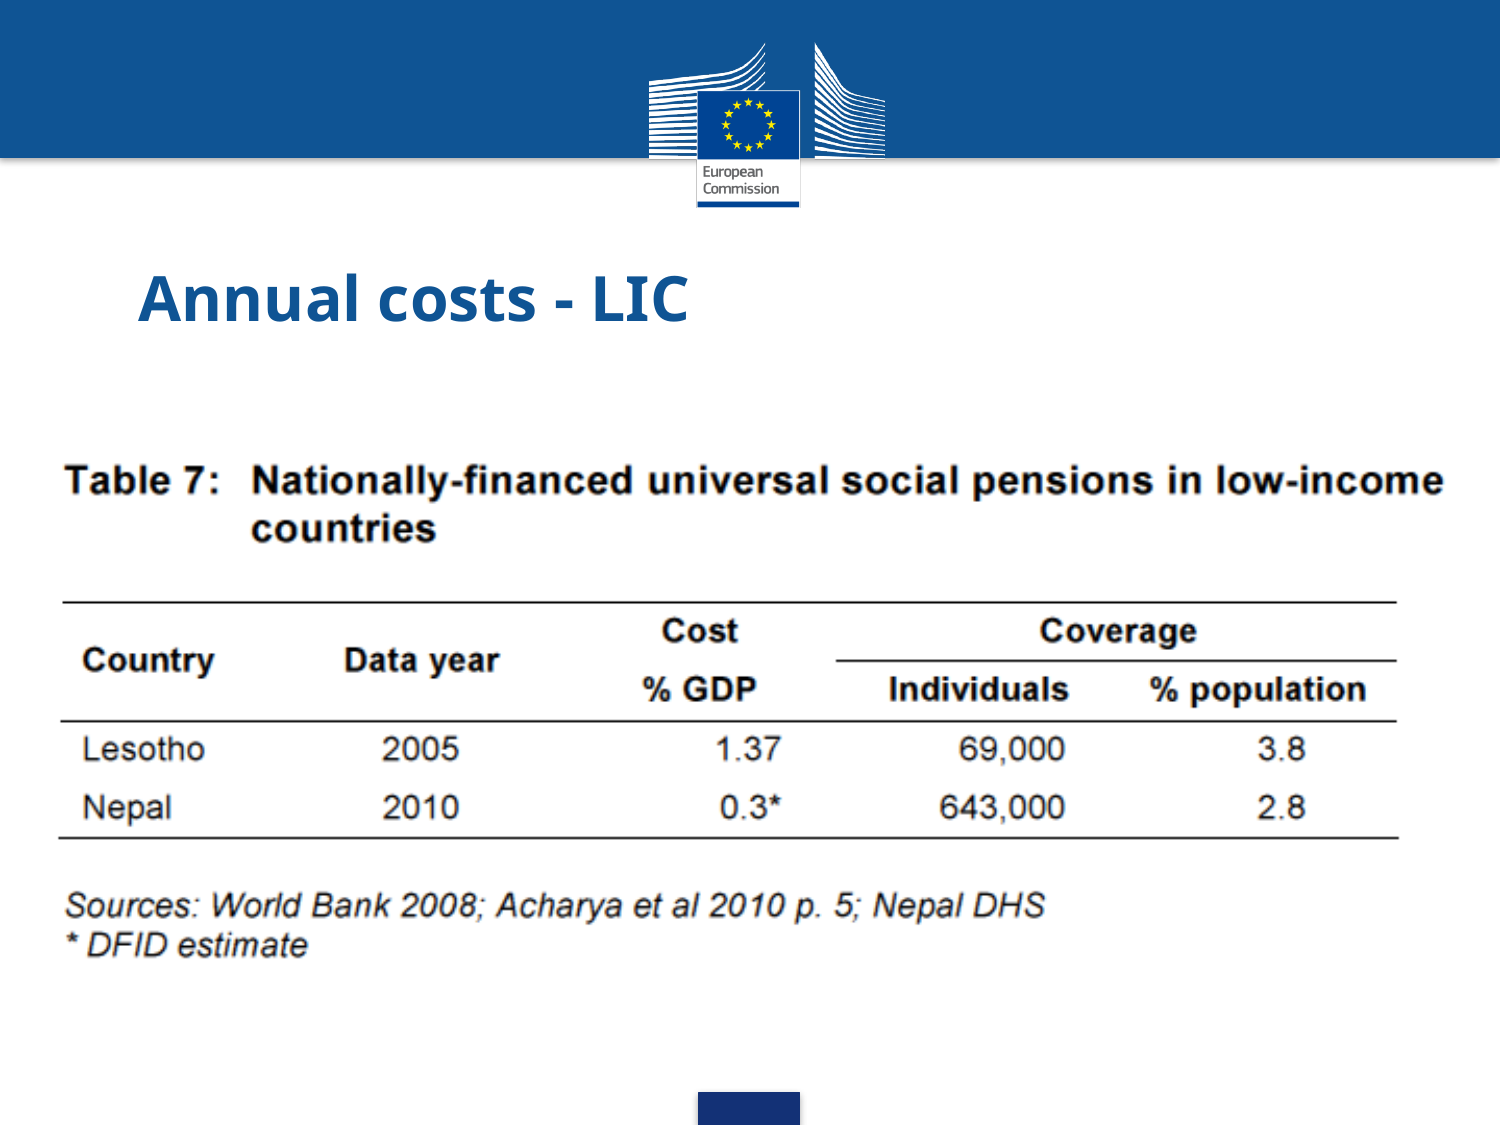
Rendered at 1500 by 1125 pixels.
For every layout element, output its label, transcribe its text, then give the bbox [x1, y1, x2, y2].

picture [649, 42, 885, 208]
picture [35, 455, 1464, 996]
title Annual costs - LIC [64, 219, 1415, 374]
